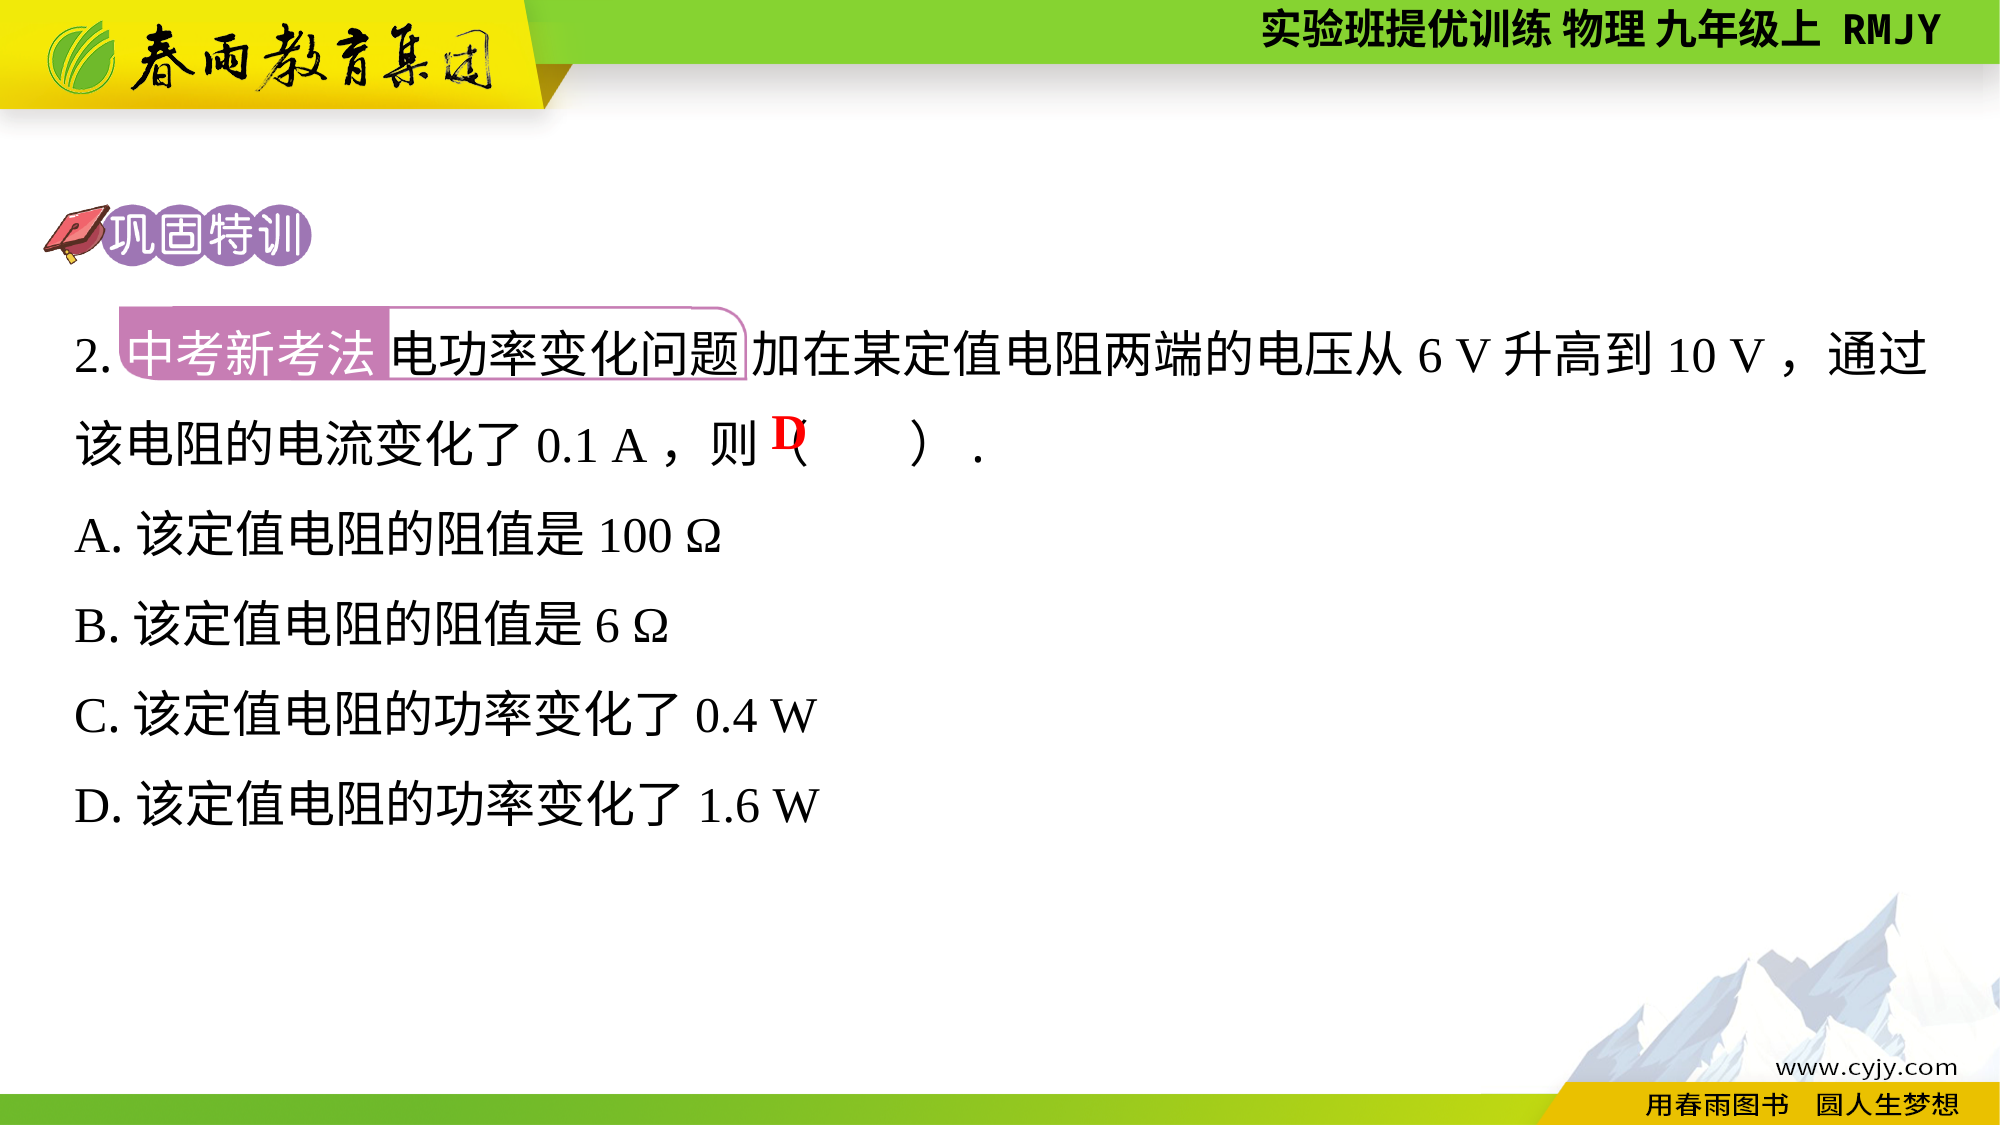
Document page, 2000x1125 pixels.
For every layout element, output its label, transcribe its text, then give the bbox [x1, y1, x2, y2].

list 2.中考新考法 电功率变化问题 加在某定值电阻两端的电压从6 V升高到10 V，通过该电阻的电流变化了0.1 A，则（ ）. A.该定值电阻的阻值是100 Ω B.该定值电阻的阻值是6 Ω C.该定值电阻的功率变化了0.4 W D.该定值电阻的功率变化了1.6 W [59, 285, 1944, 835]
text_box D [756, 391, 823, 467]
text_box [113, 296, 752, 386]
picture [0, 0, 2000, 1125]
